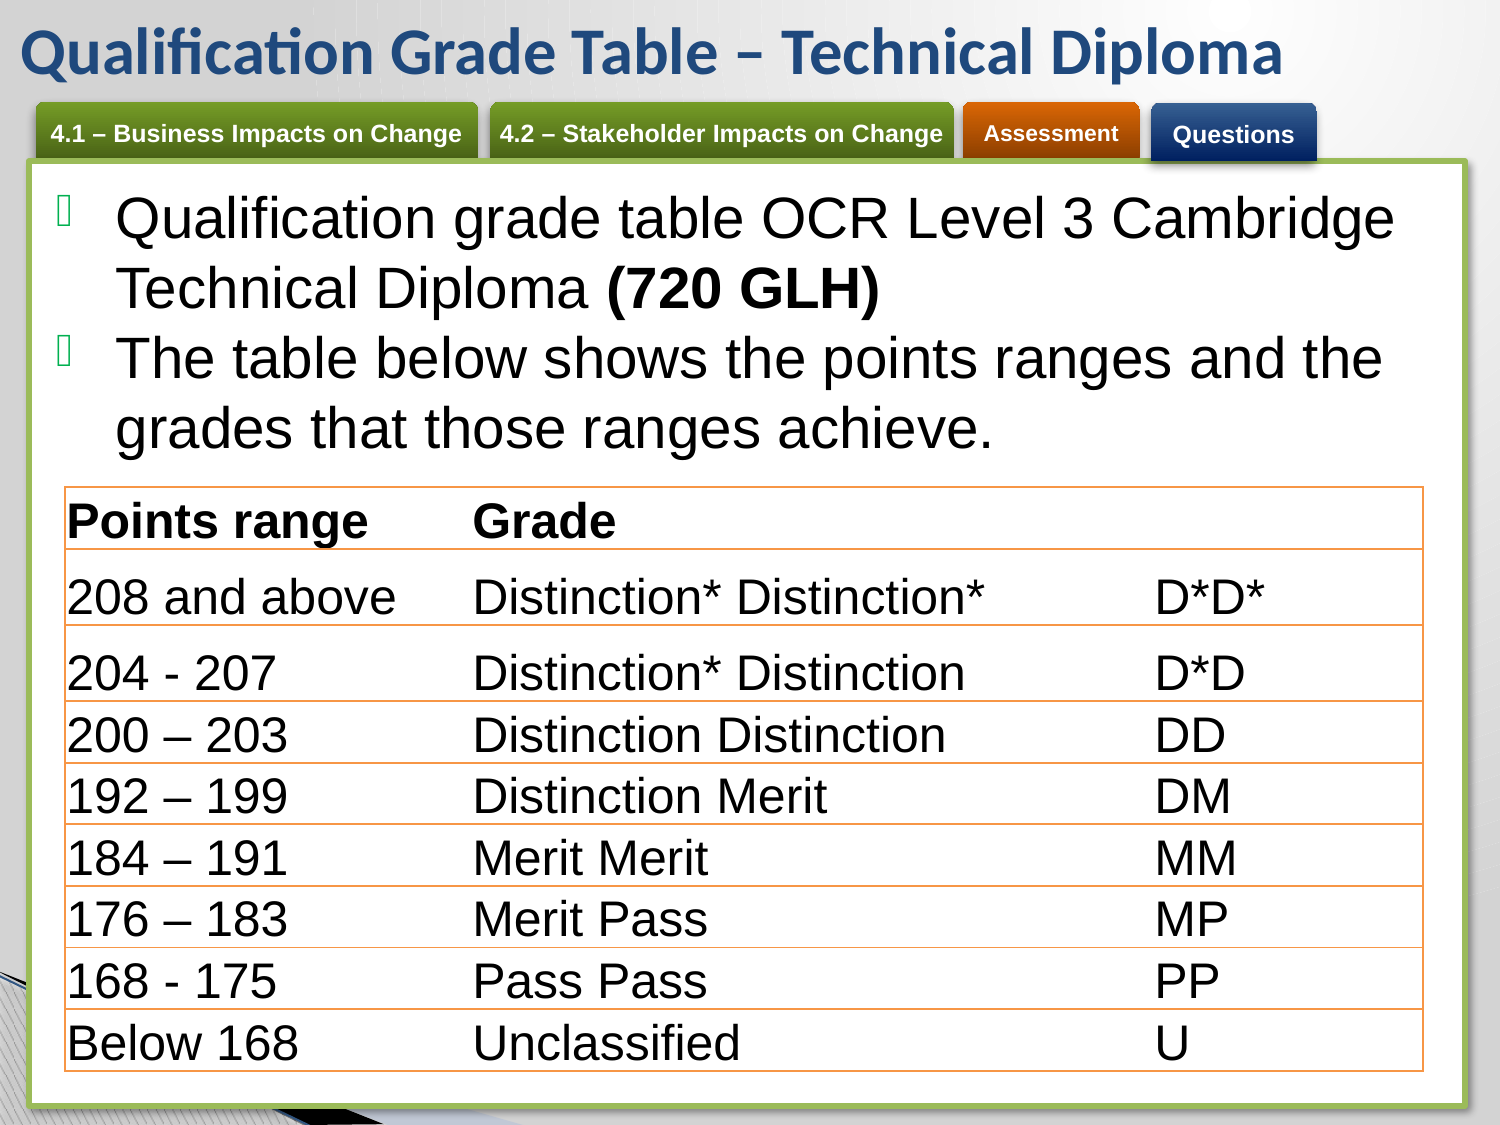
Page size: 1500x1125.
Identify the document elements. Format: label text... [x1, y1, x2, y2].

table_cell MP [1153, 887, 1422, 947]
table_cell D*D [1153, 626, 1422, 700]
table_cell DM [1153, 764, 1422, 823]
table_cell Unclassified [471, 1010, 1153, 1070]
table_cell DD [1153, 702, 1422, 762]
table_cell Merit Merit [471, 825, 1153, 885]
table_header Points range [66, 488, 471, 548]
table_cell MM [1153, 825, 1422, 885]
table_cell 168 - 175 [66, 948, 471, 1008]
table_cell Distinction* Distinction* [471, 550, 1153, 624]
table_cell 200 – 203 [66, 702, 471, 762]
table_cell 184 – 191 [66, 825, 471, 885]
table_cell Merit Pass [471, 887, 1153, 947]
table_cell Distinction* Distinction [471, 626, 1153, 700]
table_cell 176 – 183 [66, 887, 471, 947]
picture [281, 1114, 303, 1125]
table_header Grade [471, 488, 1153, 548]
table_cell Distinction Distinction [471, 702, 1153, 762]
table_cell U [1153, 1010, 1422, 1070]
table_cell PP [1153, 948, 1422, 1008]
title Qualification Grade Table – Technical Diploma [5, 5, 1447, 90]
table_cell 208 and above [66, 550, 471, 624]
table_cell Distinction Merit [471, 764, 1153, 823]
table_cell D*D* [1153, 550, 1422, 624]
table_header [1153, 488, 1422, 548]
table_cell 204 - 207 [66, 626, 471, 700]
table_cell Pass Pass [471, 948, 1153, 1008]
table_cell 192 – 199 [66, 764, 471, 823]
text_box Qualification grade table OCR Level 3 Cambridge Technical Diploma (720 GLH) The table below shows the points ranges and the grades that those ranges achieve. [41, 172, 1447, 468]
table_cell Below 168 [66, 1010, 471, 1070]
